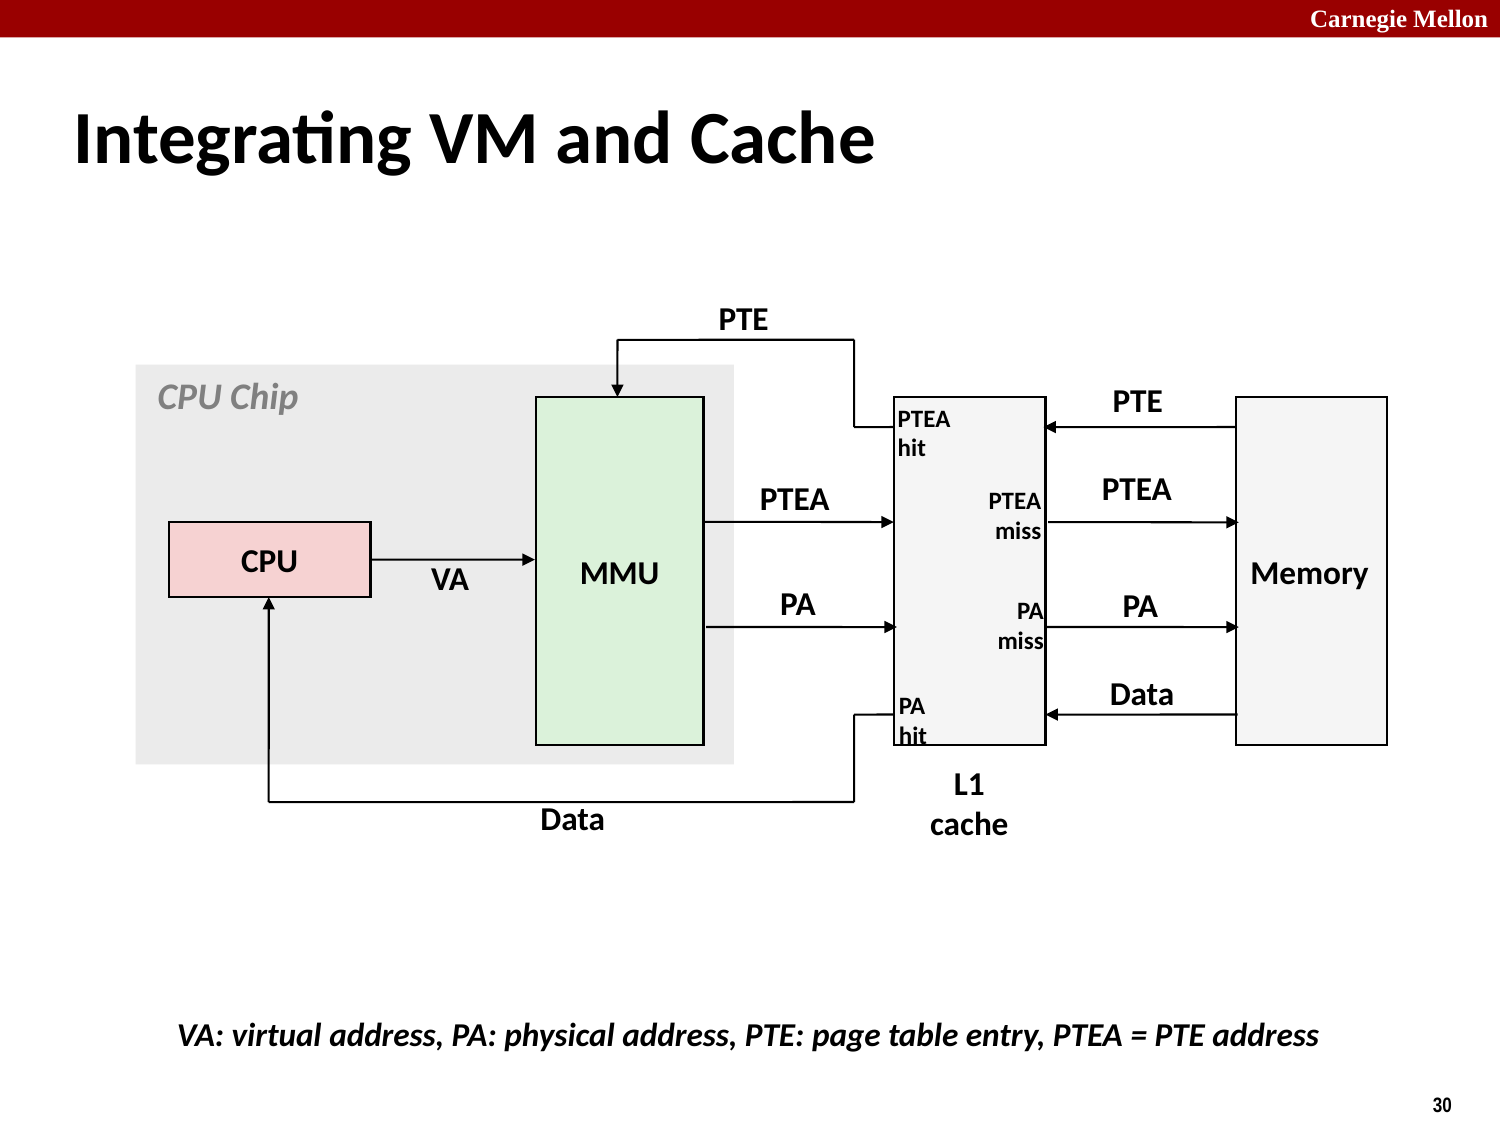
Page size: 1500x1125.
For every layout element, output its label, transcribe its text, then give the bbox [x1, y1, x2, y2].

text_box VA: virtual address, PA: physical address, PTE: page table entry, PTEA = PTE address [166, 1015, 1331, 1058]
text_box CPU Chip [142, 364, 314, 425]
text_box CPU [168, 522, 371, 597]
text_box PTE [703, 289, 784, 339]
title Integrating VM and Cache [58, 71, 1305, 197]
text_box [893, 397, 1046, 745]
text_box [618, 364, 734, 521]
text_box [1045, 708, 1095, 721]
text_box PA miss [982, 587, 1059, 662]
text_box [1043, 420, 1236, 434]
text_box [706, 620, 897, 634]
text_box PA hit [883, 682, 946, 757]
text_box Memory [1235, 397, 1388, 745]
text_box [1174, 620, 1239, 634]
text_box PTEA [749, 479, 841, 521]
text_box PA [1107, 577, 1174, 632]
text_box [269, 522, 734, 765]
text_box PA [769, 584, 827, 626]
text_box [703, 515, 894, 529]
text_box [370, 553, 535, 566]
text_box [611, 339, 624, 398]
text_box PTEA hit [882, 394, 972, 470]
text_box PTEA miss [973, 477, 1057, 552]
text_box Data [1095, 664, 1190, 720]
text_box PTE [1098, 372, 1178, 427]
text_box PTE [703, 340, 784, 345]
text_box Data [525, 789, 621, 845]
text_box [135, 364, 617, 765]
text_box VA [420, 560, 480, 602]
text_box L1 cache [915, 754, 1024, 850]
text_box PTEA [1091, 469, 1183, 512]
text_box [1048, 516, 1239, 529]
text_box [262, 597, 275, 802]
text_box MMU [535, 397, 704, 745]
